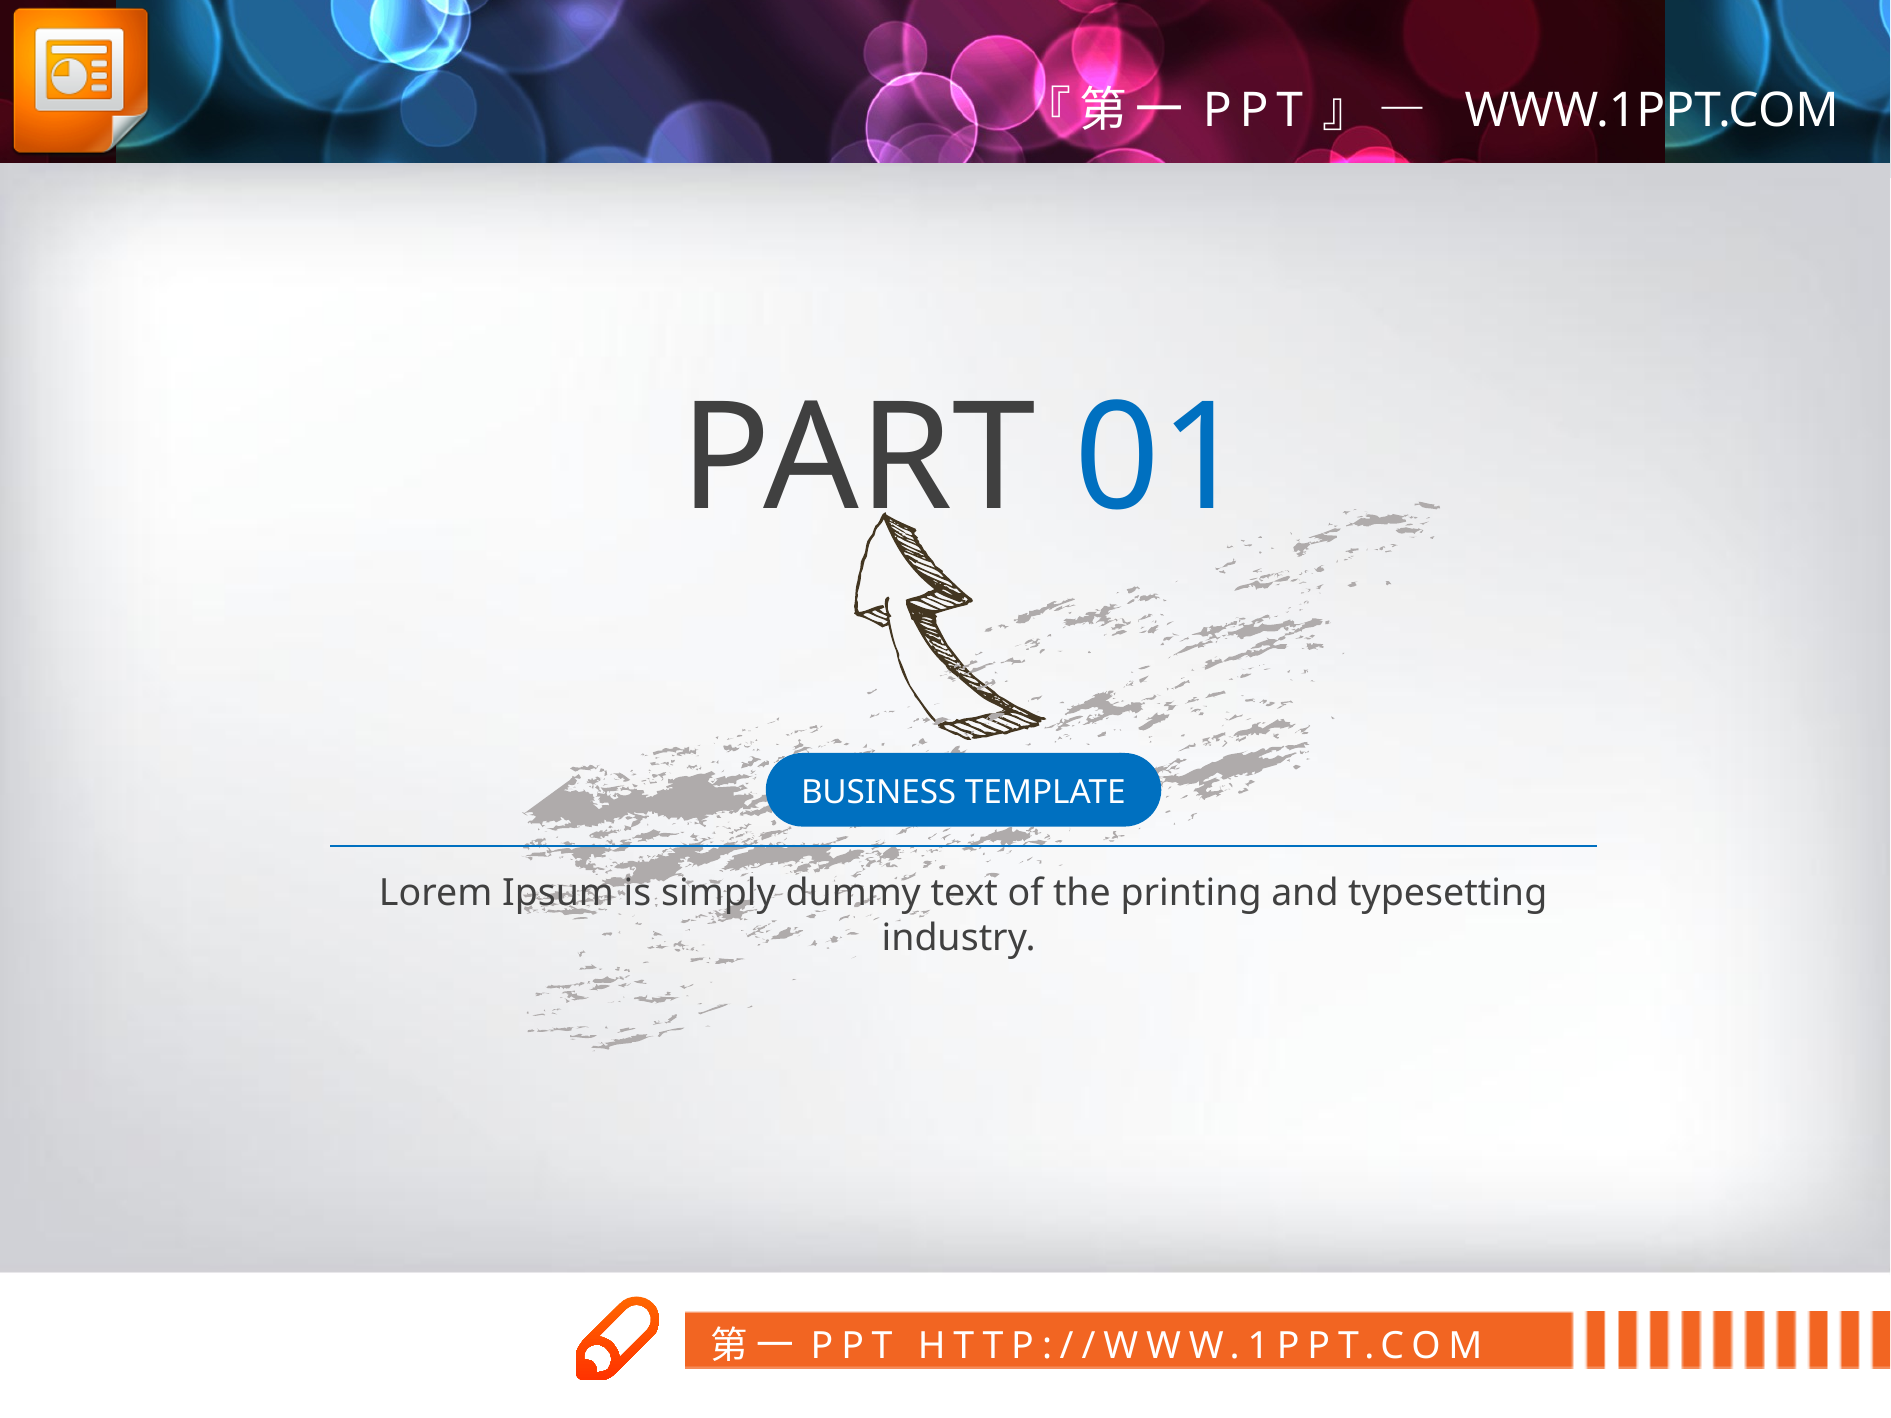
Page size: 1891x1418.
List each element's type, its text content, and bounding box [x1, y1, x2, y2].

text_box [976, 679, 996, 691]
text_box [963, 661, 996, 675]
text_box [605, 839, 616, 845]
text_box [698, 1003, 732, 1015]
text_box [945, 838, 961, 845]
text_box [633, 979, 647, 984]
text_box [619, 838, 633, 845]
text_box [770, 819, 777, 826]
text_box [1190, 707, 1202, 713]
text_box [1224, 714, 1243, 721]
text_box [1244, 698, 1256, 703]
text_box [1138, 613, 1153, 623]
text_box [967, 827, 1048, 845]
text_box [689, 833, 714, 845]
text_box [728, 823, 752, 834]
text_box [1062, 603, 1131, 636]
text_box [984, 626, 994, 632]
text_box [1204, 690, 1226, 699]
text_box [1292, 525, 1341, 557]
text_box [794, 729, 807, 734]
text_box [1346, 511, 1418, 527]
text_box [997, 624, 1010, 629]
picture [685, 1311, 1891, 1369]
text_box [1054, 840, 1063, 845]
text_box [866, 688, 877, 695]
text_box [1187, 812, 1198, 821]
text_box [1234, 570, 1291, 591]
text_box [854, 546, 936, 722]
text_box [953, 662, 961, 671]
text_box [758, 826, 792, 841]
text_box [1044, 833, 1051, 840]
text_box [1314, 565, 1325, 573]
text_box [570, 1033, 597, 1040]
text_box [561, 990, 590, 1001]
text_box [1259, 699, 1276, 707]
text_box [536, 1026, 590, 1032]
text_box PART 01 [665, 351, 1262, 546]
text_box [632, 829, 685, 842]
text_box Lorem Ipsum is simply dummy text of the printing and typesetting industry. [295, 860, 1632, 966]
text_box [1044, 715, 1084, 732]
text_box [521, 769, 773, 832]
text_box [757, 760, 769, 768]
text_box [1419, 521, 1429, 525]
text_box [1163, 632, 1180, 641]
text_box [1139, 624, 1160, 634]
text_box [1228, 718, 1296, 742]
text_box [652, 746, 699, 759]
text_box [1138, 665, 1151, 670]
text_box [1103, 836, 1115, 842]
text_box [1215, 558, 1237, 571]
text_box [589, 825, 621, 839]
text_box [932, 717, 952, 728]
text_box [1345, 548, 1359, 554]
text_box [1030, 695, 1043, 701]
text_box [1315, 584, 1324, 590]
text_box [940, 833, 952, 841]
text_box [617, 1027, 636, 1033]
text_box [792, 739, 813, 754]
text_box [1240, 673, 1252, 678]
text_box [1013, 597, 1076, 624]
text_box [776, 837, 787, 845]
text_box [869, 712, 880, 719]
text_box [728, 854, 864, 860]
text_box [1000, 657, 1026, 665]
text_box [1097, 731, 1106, 738]
text_box [875, 854, 902, 860]
text_box [1138, 712, 1170, 731]
text_box BUSINESS TEMPLATE [765, 752, 1162, 827]
text_box [1300, 669, 1309, 674]
text_box [524, 837, 547, 845]
text_box [649, 759, 675, 767]
text_box [1126, 593, 1161, 604]
text_box [962, 660, 978, 670]
text_box [545, 981, 585, 990]
text_box [652, 1020, 663, 1025]
text_box [809, 724, 819, 733]
text_box [657, 1027, 685, 1038]
text_box [1123, 680, 1134, 688]
text_box [1139, 675, 1149, 684]
text_box [1201, 732, 1226, 746]
text_box [895, 827, 912, 835]
text_box [589, 975, 631, 991]
text_box [1024, 638, 1041, 648]
text_box [985, 710, 1006, 721]
text_box [1111, 831, 1125, 839]
text_box [1155, 741, 1310, 800]
text_box [864, 748, 876, 752]
text_box [571, 854, 606, 860]
text_box [1395, 527, 1424, 534]
text_box [1276, 700, 1294, 709]
text_box [826, 738, 843, 744]
text_box [1290, 578, 1300, 582]
text_box [723, 744, 740, 753]
text_box [535, 992, 551, 997]
text_box [664, 1014, 677, 1024]
text_box [741, 756, 762, 769]
text_box [1414, 501, 1441, 510]
text_box [559, 841, 575, 845]
text_box [723, 840, 740, 845]
text_box [1184, 697, 1200, 704]
text_box [647, 854, 729, 860]
text_box [633, 991, 680, 1004]
text_box [579, 966, 597, 970]
text_box [521, 854, 552, 860]
text_box [598, 768, 608, 776]
text_box [912, 738, 928, 747]
text_box [928, 833, 937, 840]
text_box [1064, 690, 1162, 725]
text_box [1163, 700, 1179, 711]
text_box [1170, 680, 1190, 690]
text_box [686, 764, 702, 771]
text_box [951, 745, 968, 752]
text_box [939, 674, 956, 682]
picture [0, 0, 1891, 1275]
text_box [1294, 724, 1311, 735]
text_box [679, 983, 694, 989]
text_box [1173, 614, 1323, 670]
text_box [1252, 568, 1262, 573]
text_box [735, 831, 760, 845]
text_box [921, 717, 931, 723]
text_box [896, 546, 1047, 740]
text_box [811, 836, 849, 845]
text_box [570, 764, 601, 772]
text_box [591, 1034, 655, 1050]
text_box [1126, 586, 1140, 594]
text_box [1347, 581, 1358, 588]
text_box [1301, 643, 1324, 650]
